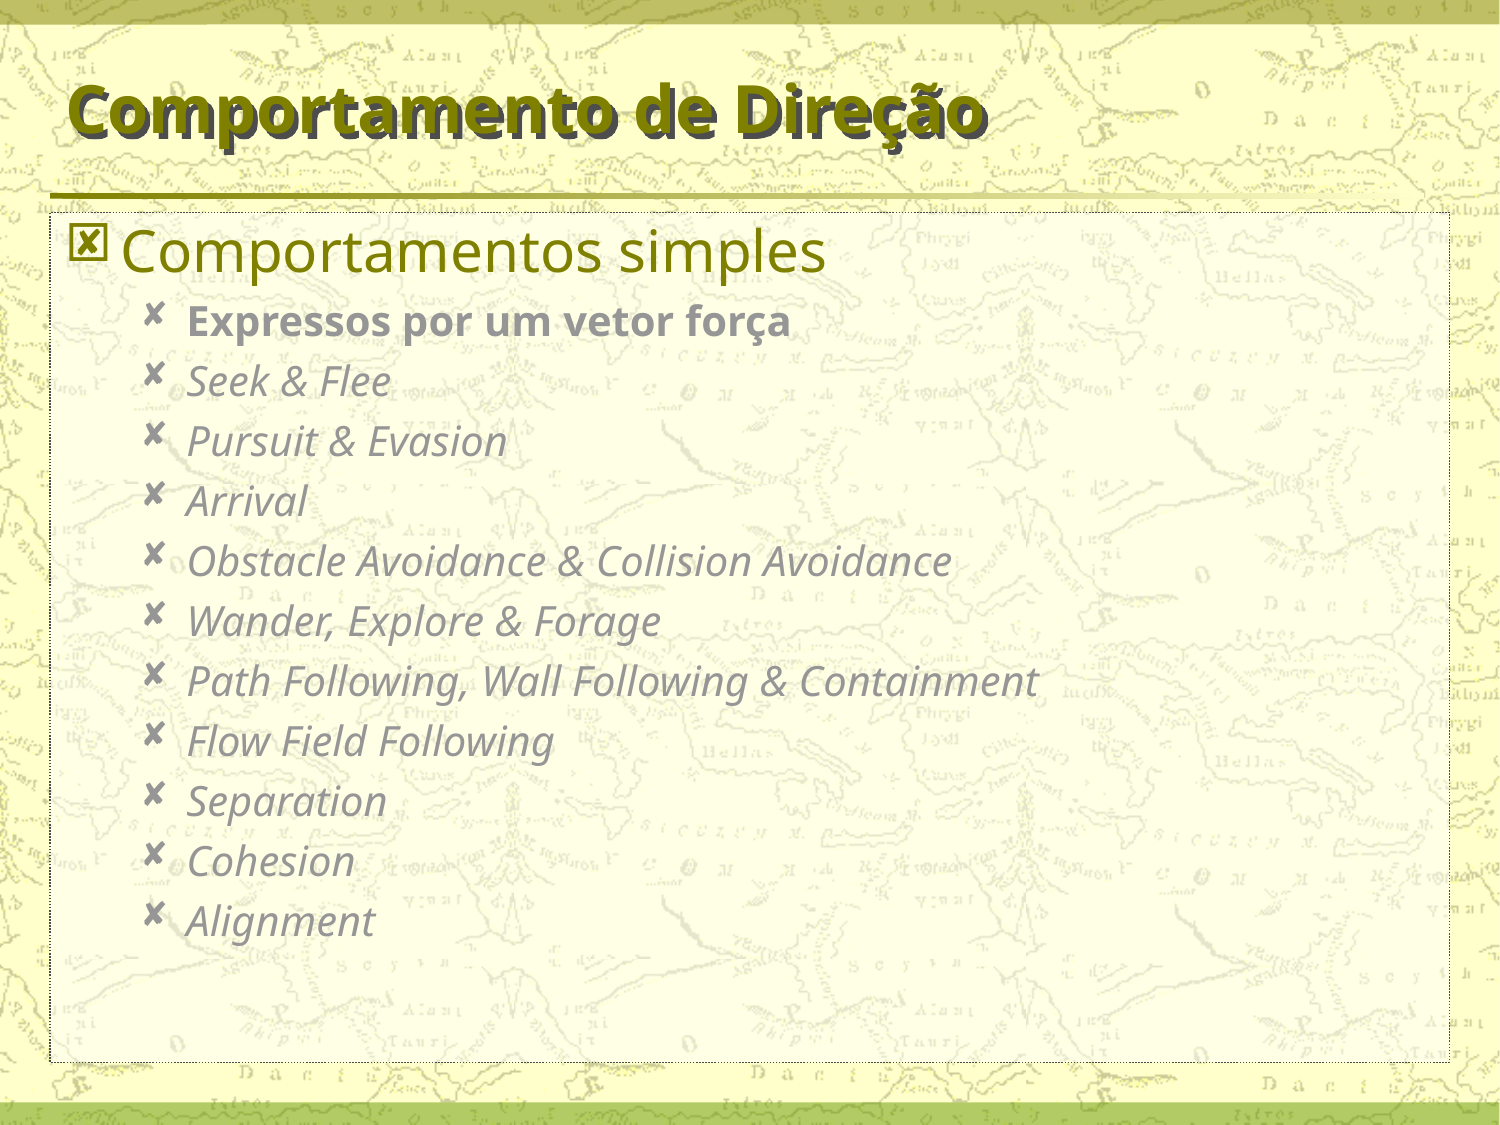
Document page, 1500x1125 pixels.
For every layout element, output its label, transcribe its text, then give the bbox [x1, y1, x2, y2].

picture [0, 25, 1500, 1102]
title Comportamento de Direção [50, 8, 1450, 206]
list Comportamentos simples Expressos por um vetor força Seek & Flee Pursuit & Evasion Arrival Obstacle Avoidance & Collision Avoidance Wander, Explore & Forage Path Following, Wall Following & Containment Flow Field Following Separation Cohesion Alignment [49, 212, 1450, 1063]
